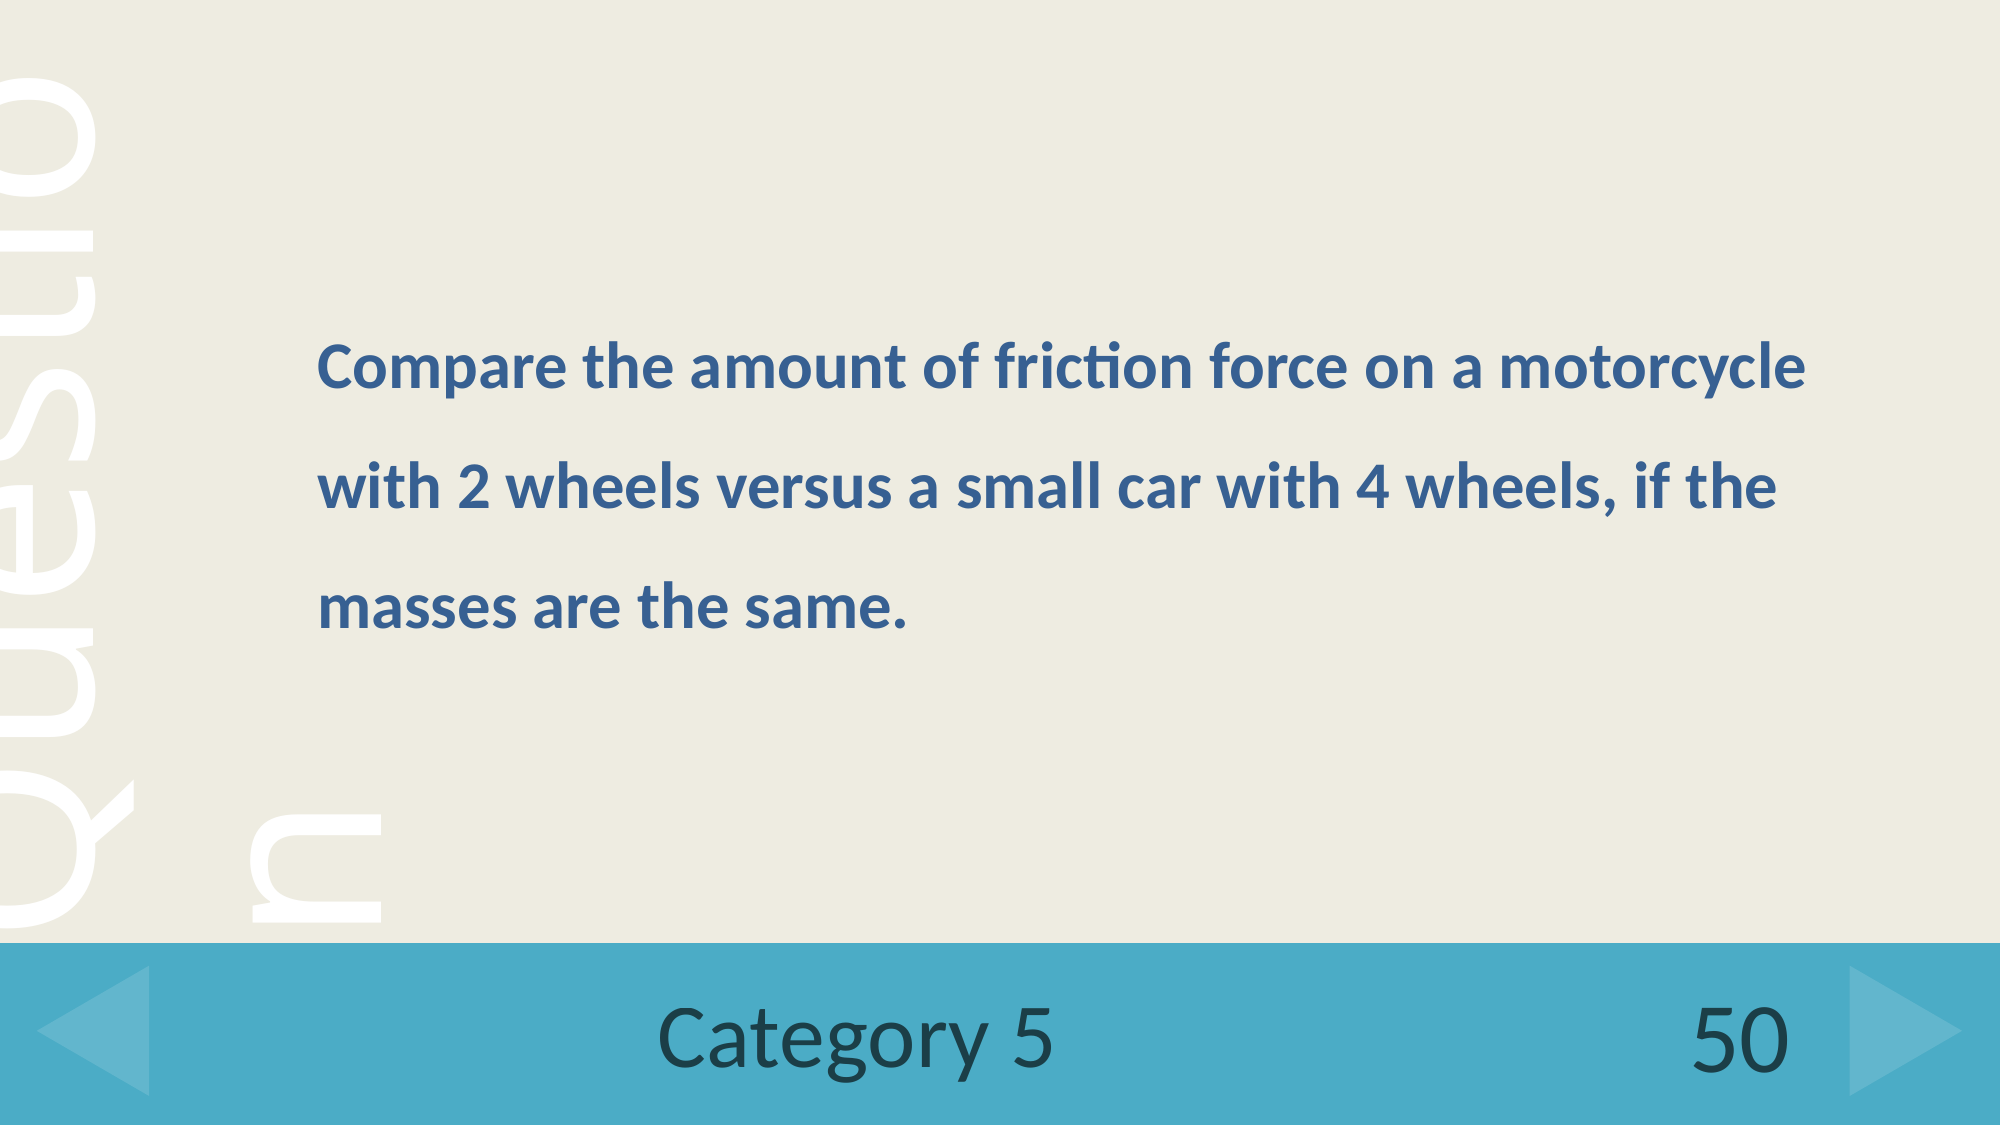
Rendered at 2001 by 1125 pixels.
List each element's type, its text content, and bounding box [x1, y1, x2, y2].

title Category 5 [0, 937, 1758, 1125]
list 50 [1758, 967, 1806, 1097]
list Compare the amount of friction force on a motorcycle with 2 wheels versus a small car with 4 wheels, if the masses are the same. [302, 88, 1858, 835]
